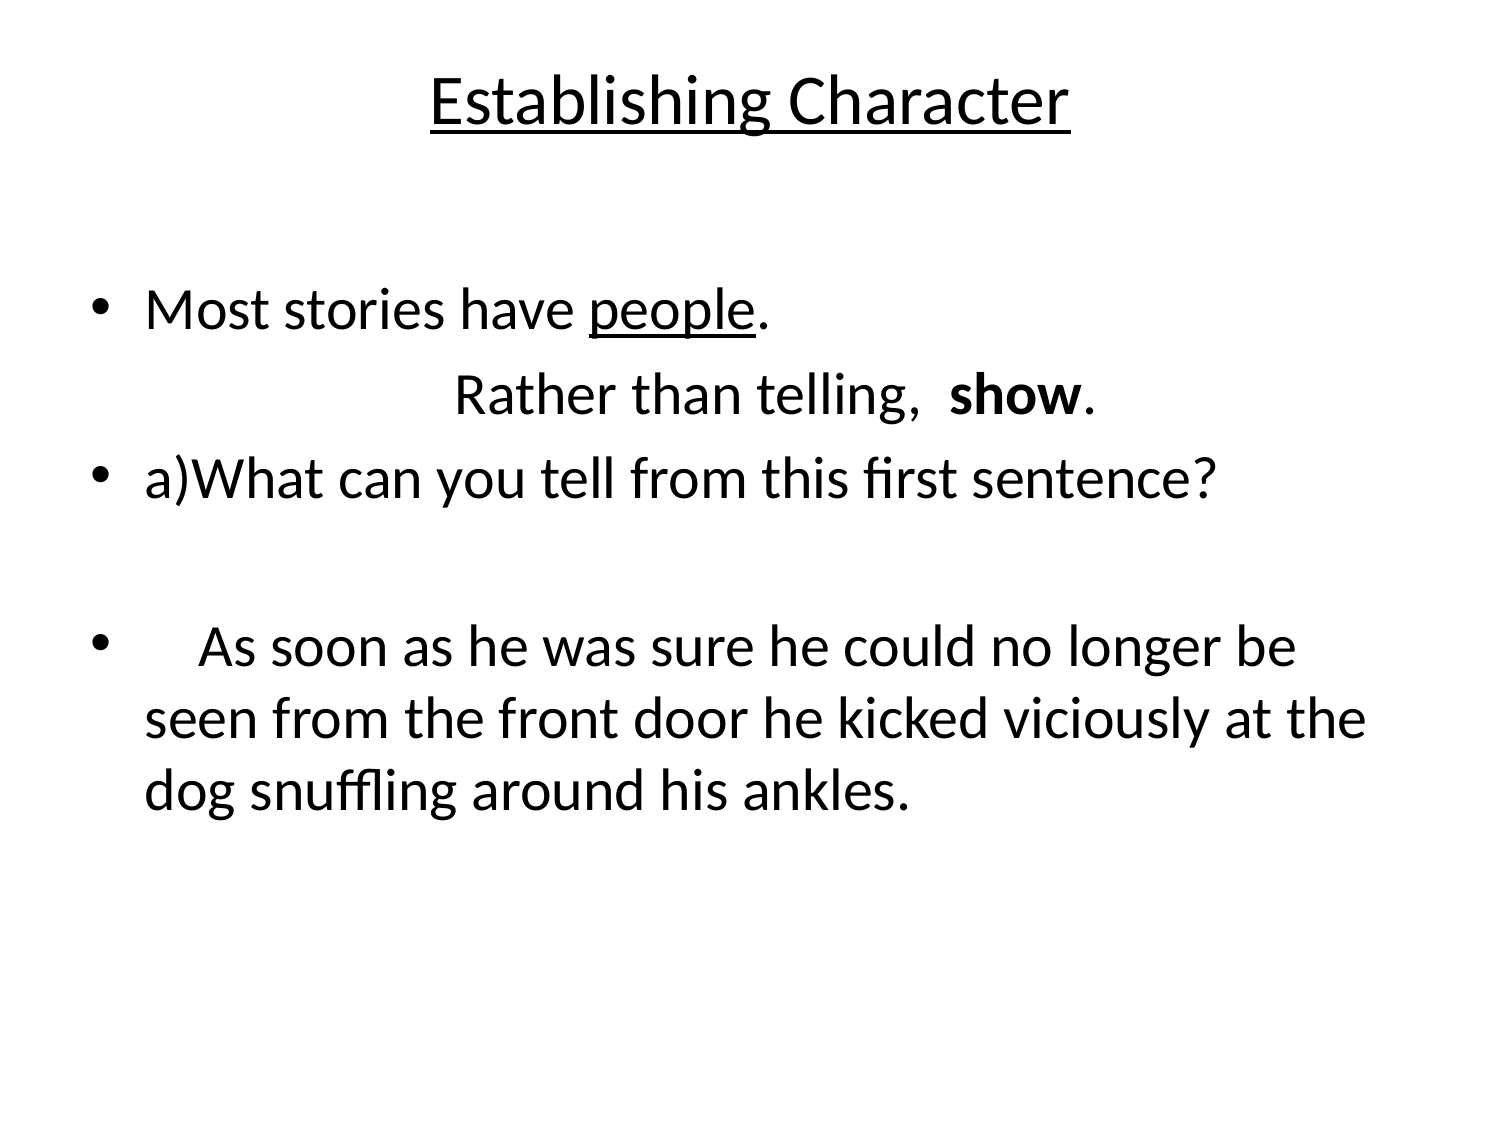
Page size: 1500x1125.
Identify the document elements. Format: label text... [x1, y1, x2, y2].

list Most stories have people. Rather than telling, show. a)What can you tell from this first sentence? As soon as he was sure he could no longer be seen from the front door he kicked viciously at the dog snuffling around his ankles. [75, 262, 1425, 1005]
title Establishing Character [75, 45, 1425, 233]
